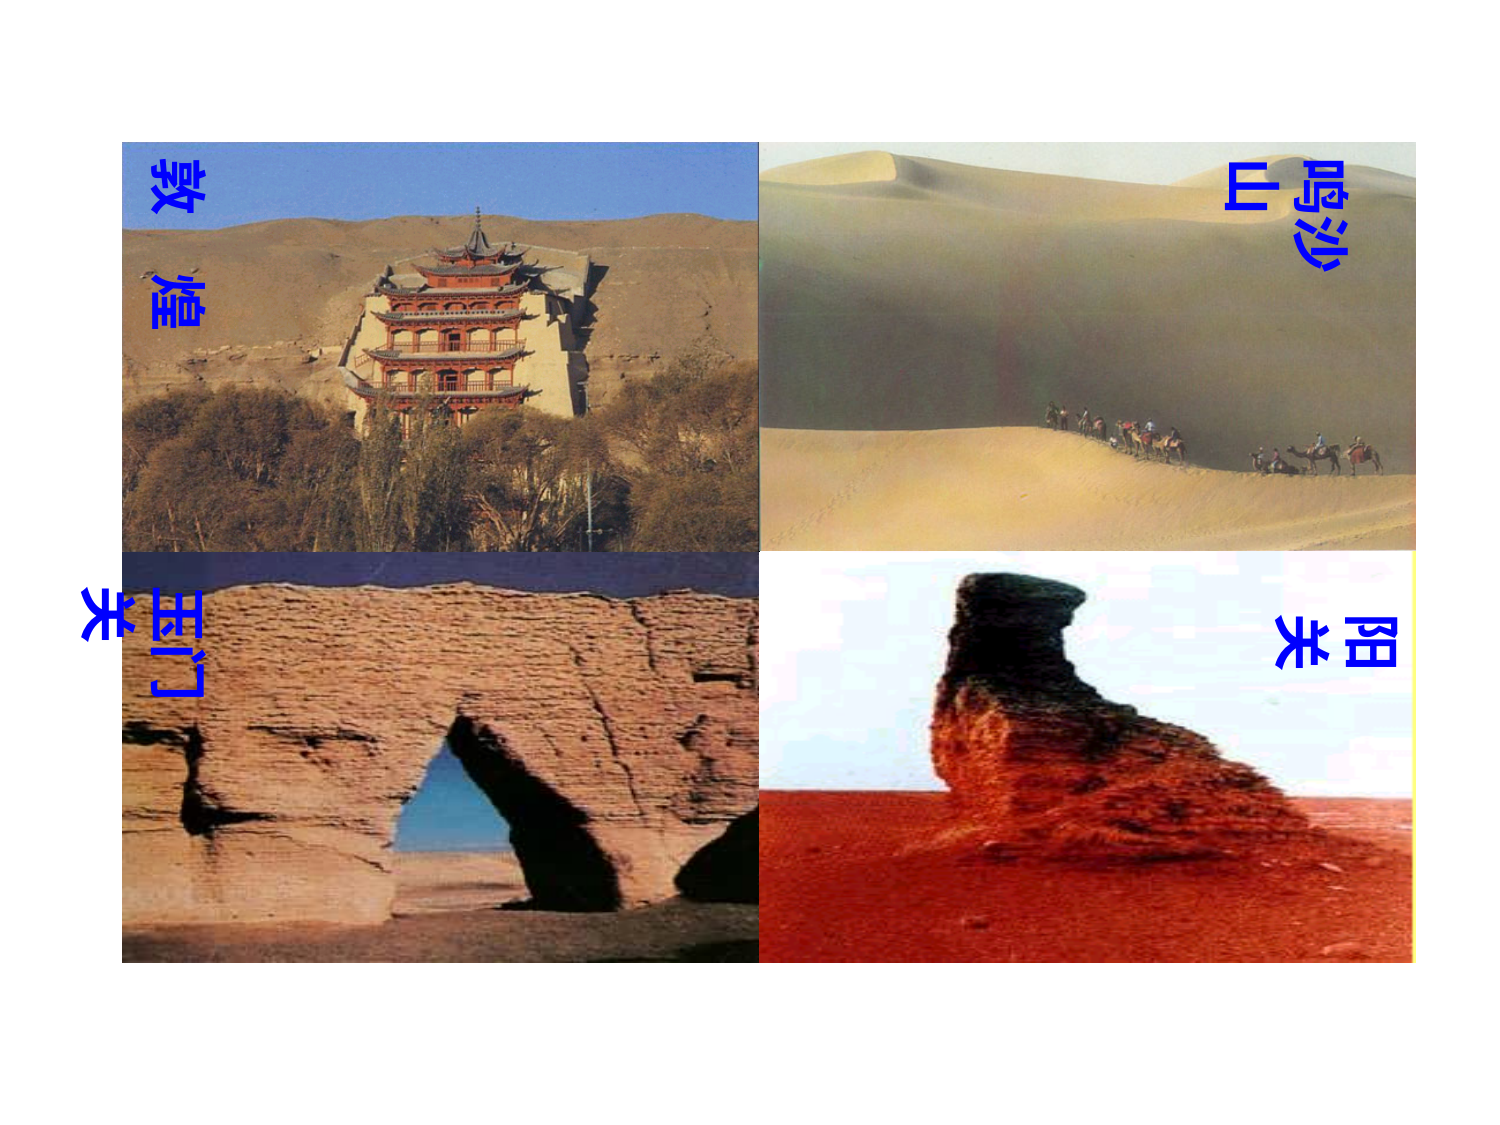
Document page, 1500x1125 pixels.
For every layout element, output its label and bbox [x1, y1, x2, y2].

picture [121, 142, 1417, 963]
